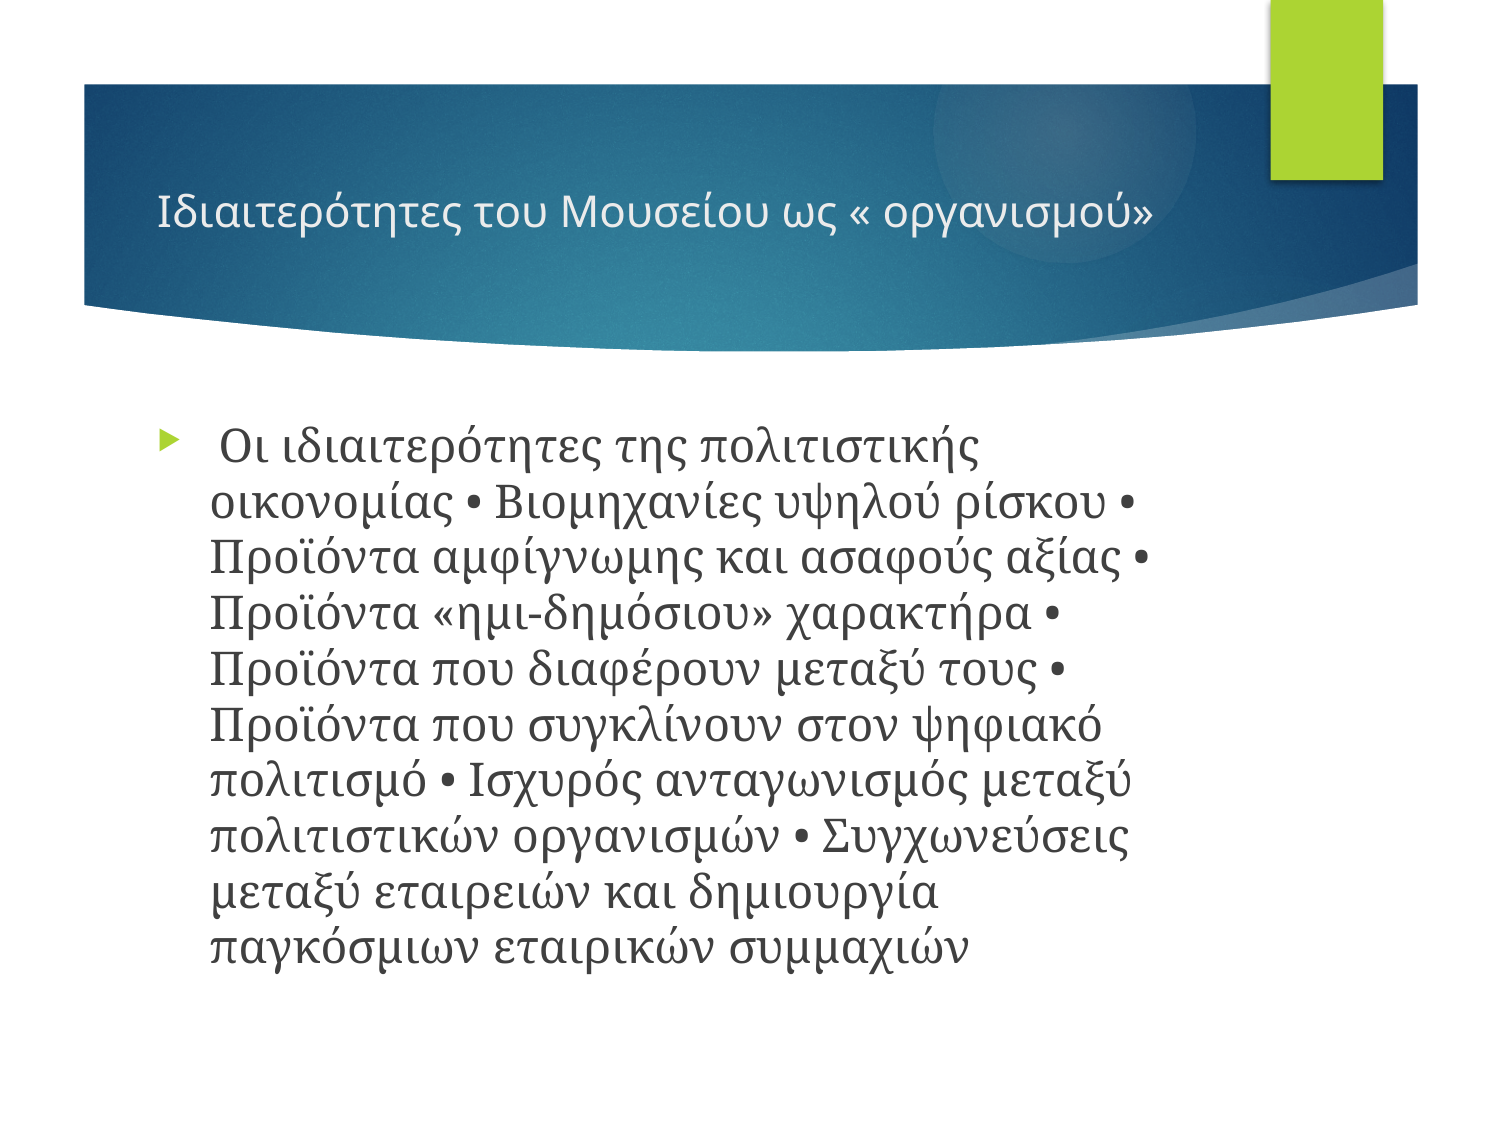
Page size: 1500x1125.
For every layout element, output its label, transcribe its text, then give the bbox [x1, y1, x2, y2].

title Ιδιαιτερότητες του Μουσείου ως « οργανισμού» [142, 152, 1183, 269]
list Οι ιδιαιτερότητες της πολιτιστικής οικονομίας • Βιομηχανίες υψηλού ρίσκου • Προϊόντα αμφίγνωμης και ασαφούς αξίας • Προϊόντα «ημι-δημόσιου» χαρακτήρα • Προϊόντα που διαφέρουν μεταξύ τους • Προϊόντα που συγκλίνουν στον ψηφιακό πολιτισμό • Ισχυρός ανταγωνισμός μεταξύ πολιτιστικών οργανισμών • Συγχωνεύσεις μεταξύ εταιρειών και δημιουργία παγκόσμιων εταιρικών συμμαχιών [142, 408, 1183, 988]
